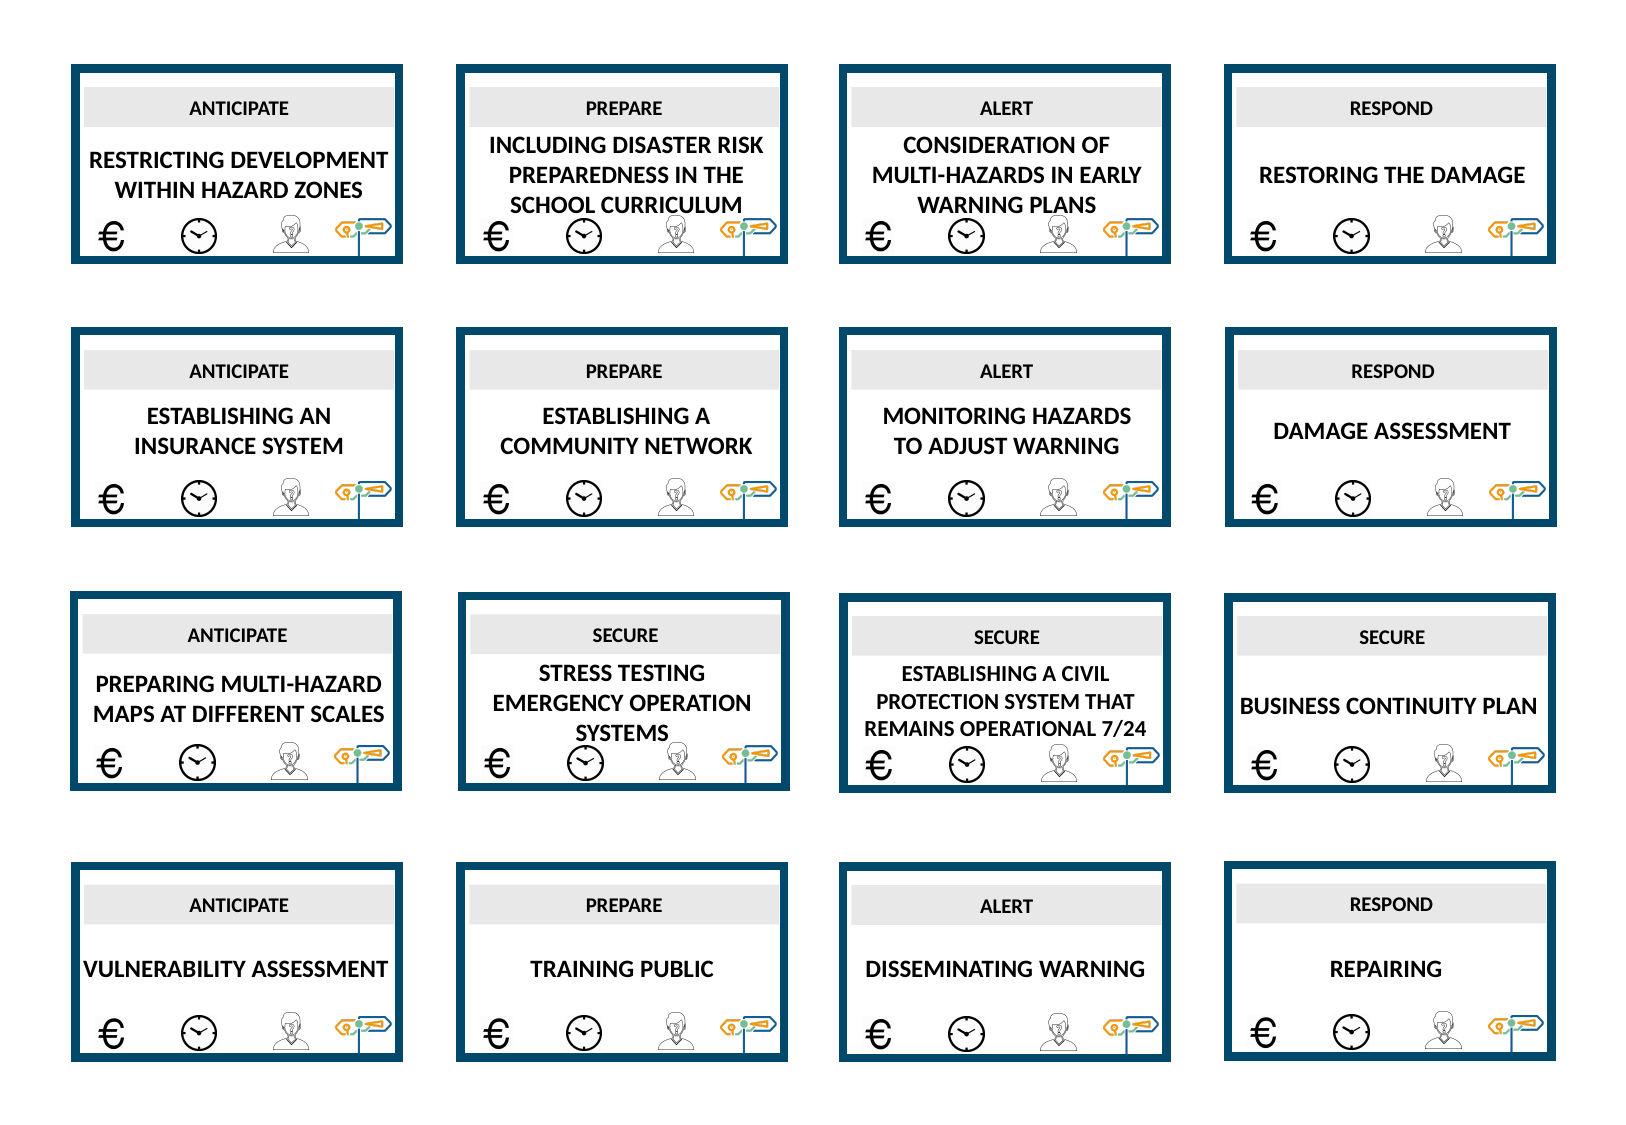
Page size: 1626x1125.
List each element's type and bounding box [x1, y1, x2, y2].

text_box [66, 594, 413, 795]
text_box [460, 865, 785, 1066]
text_box [842, 67, 1167, 268]
text_box [842, 596, 1168, 797]
text_box [1227, 864, 1552, 1065]
text_box [461, 595, 786, 795]
text_box [460, 67, 785, 268]
text_box [74, 330, 400, 531]
text_box [1227, 67, 1552, 268]
text_box [842, 865, 1169, 1066]
text_box [1228, 330, 1554, 531]
text_box [62, 67, 416, 268]
text_box [61, 865, 411, 1066]
text_box [842, 330, 1167, 531]
text_box [460, 330, 785, 531]
text_box [1219, 596, 1559, 797]
